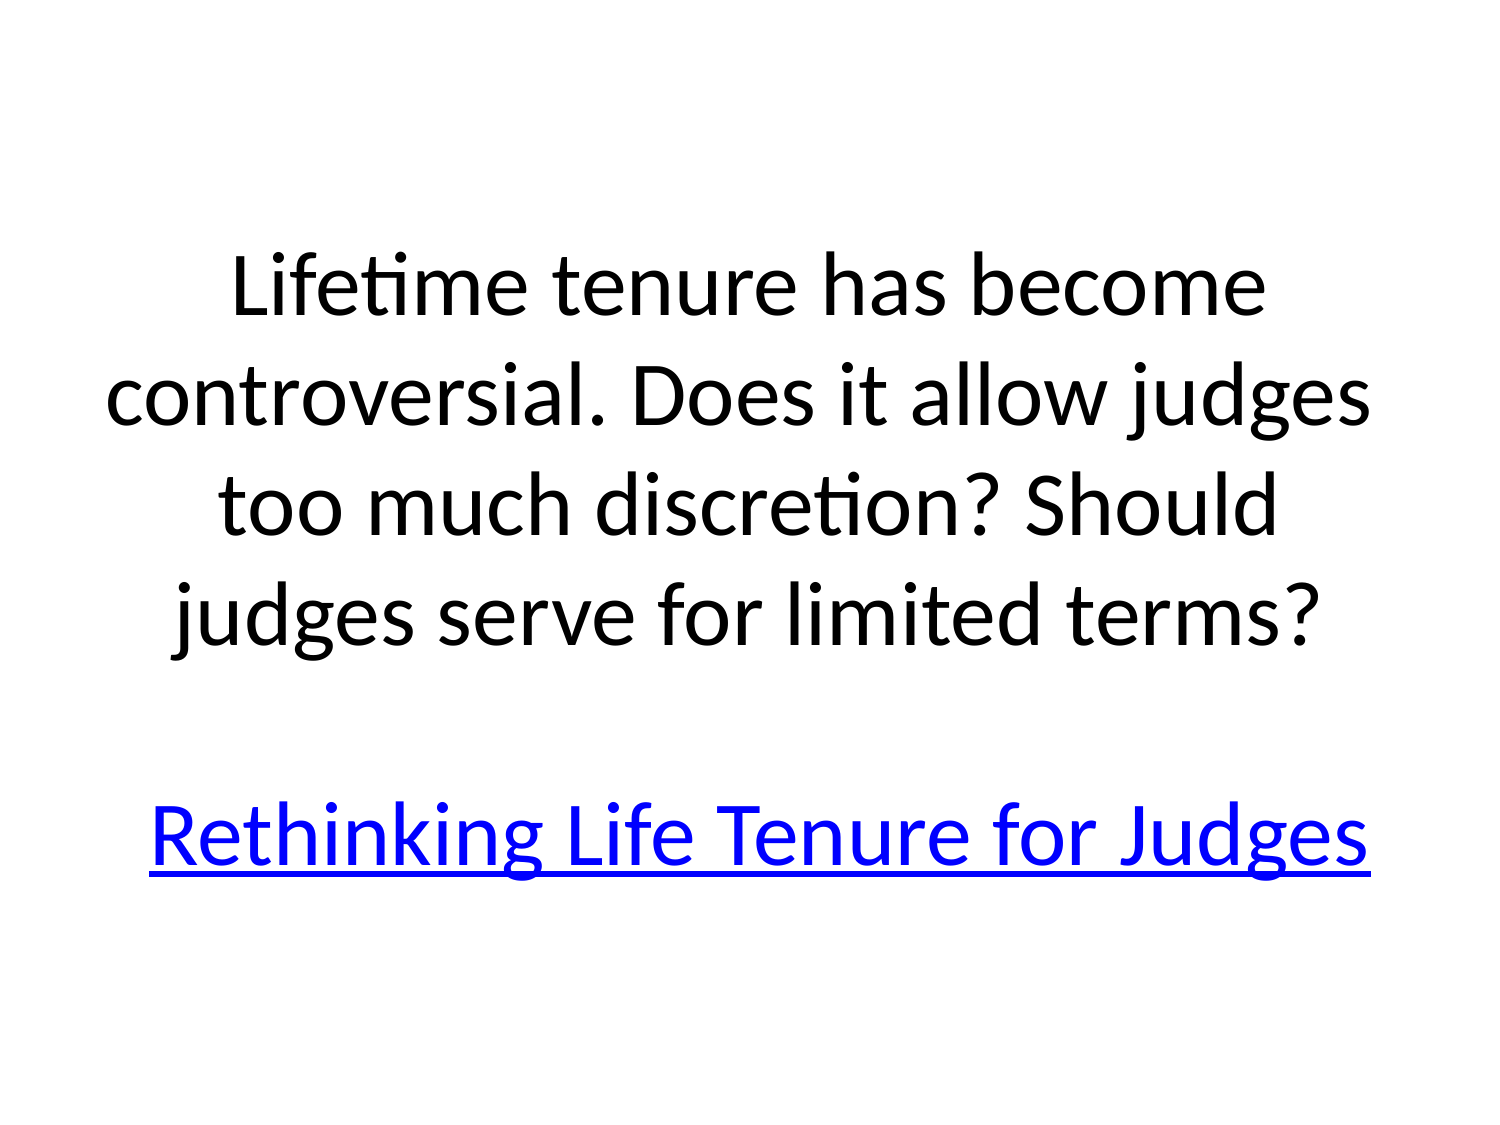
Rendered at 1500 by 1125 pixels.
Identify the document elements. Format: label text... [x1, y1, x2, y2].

title Lifetime tenure has become controversial. Does it allow judges too much discretion? Should judges serve for limited terms? Rethinking Life Tenure for Judges [74, 44, 1426, 1063]
